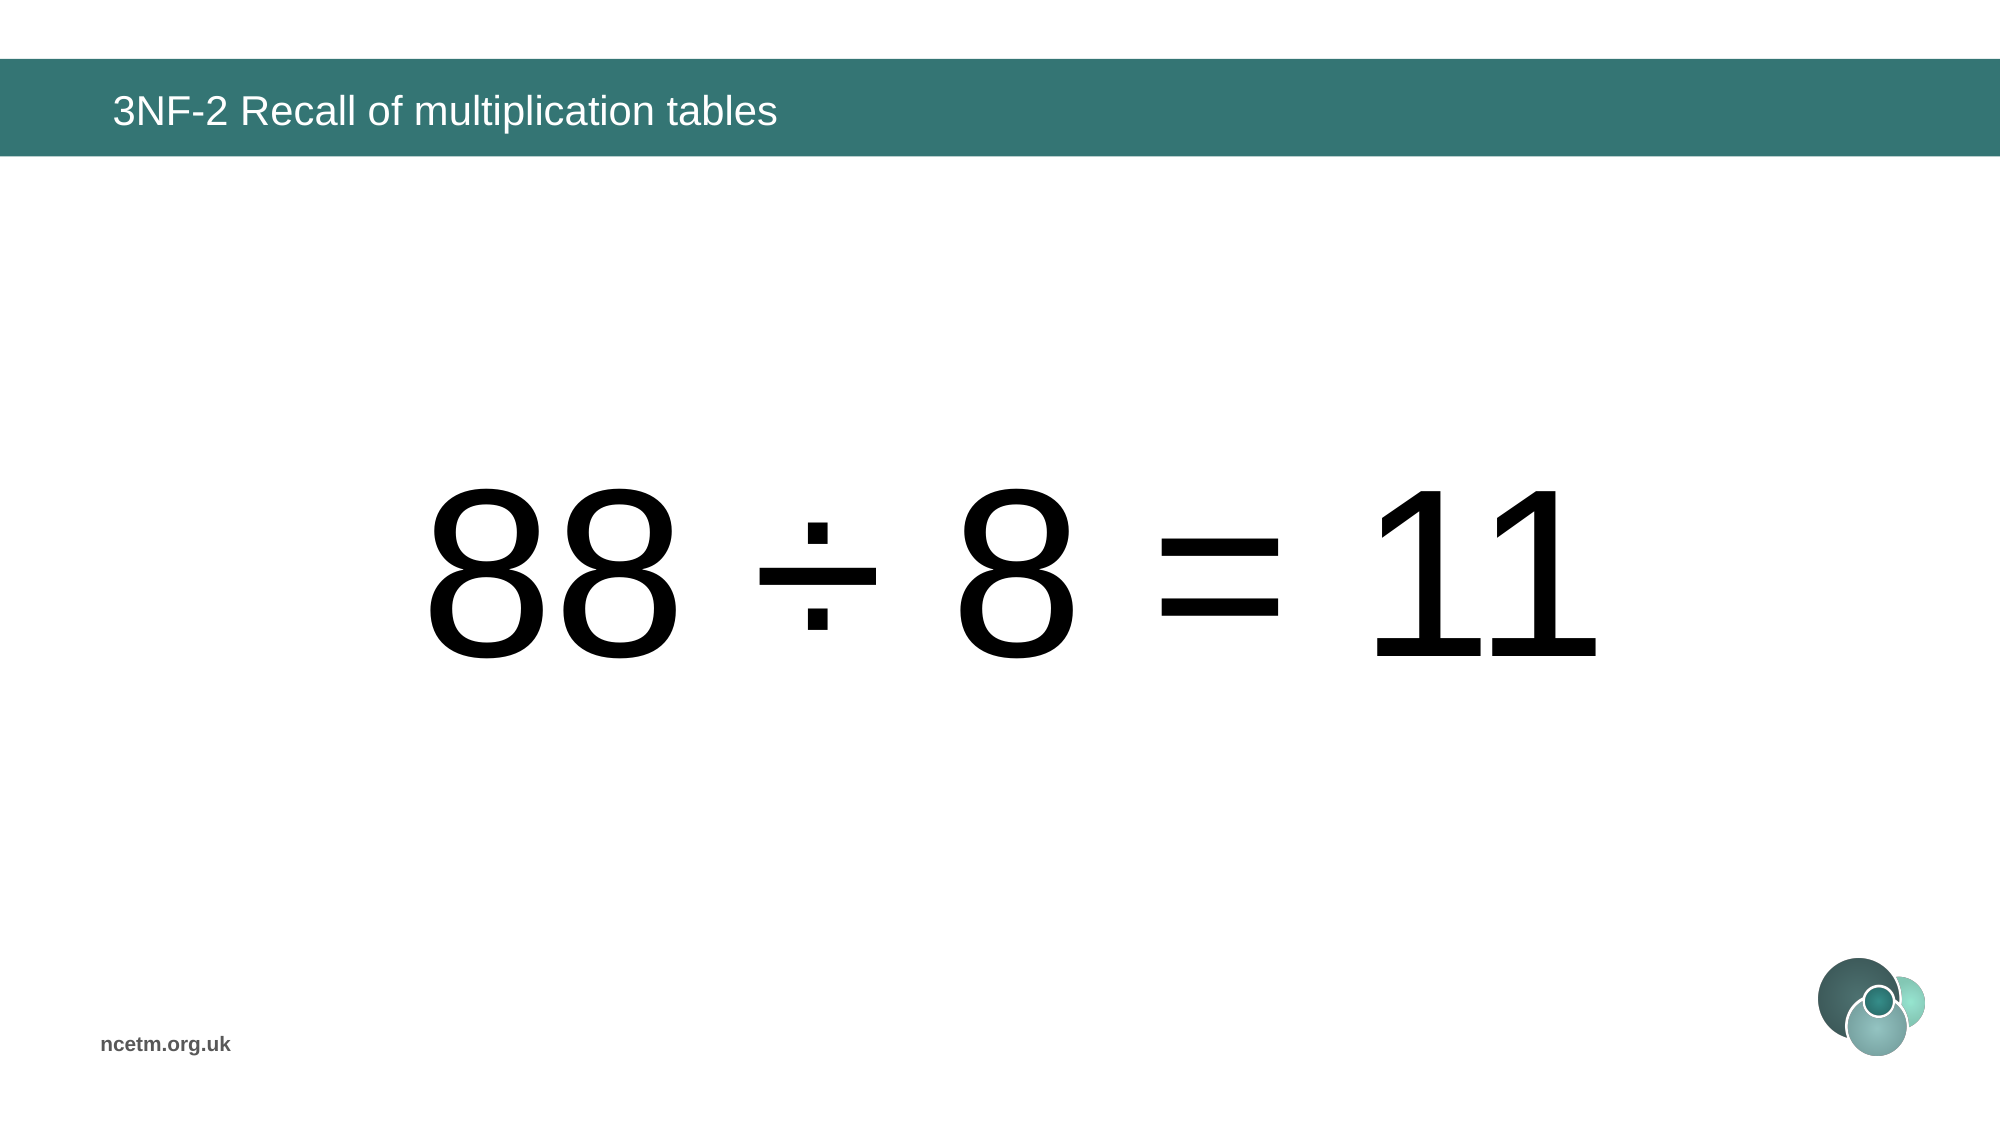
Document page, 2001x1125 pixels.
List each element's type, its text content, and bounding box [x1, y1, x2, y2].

title 3NF-2 Recall of multiplication tables [97, 76, 1945, 147]
text_box 11 [1344, 409, 1624, 712]
picture [1818, 958, 1925, 1056]
text_box 88 ÷ 8 = [405, 409, 1344, 712]
